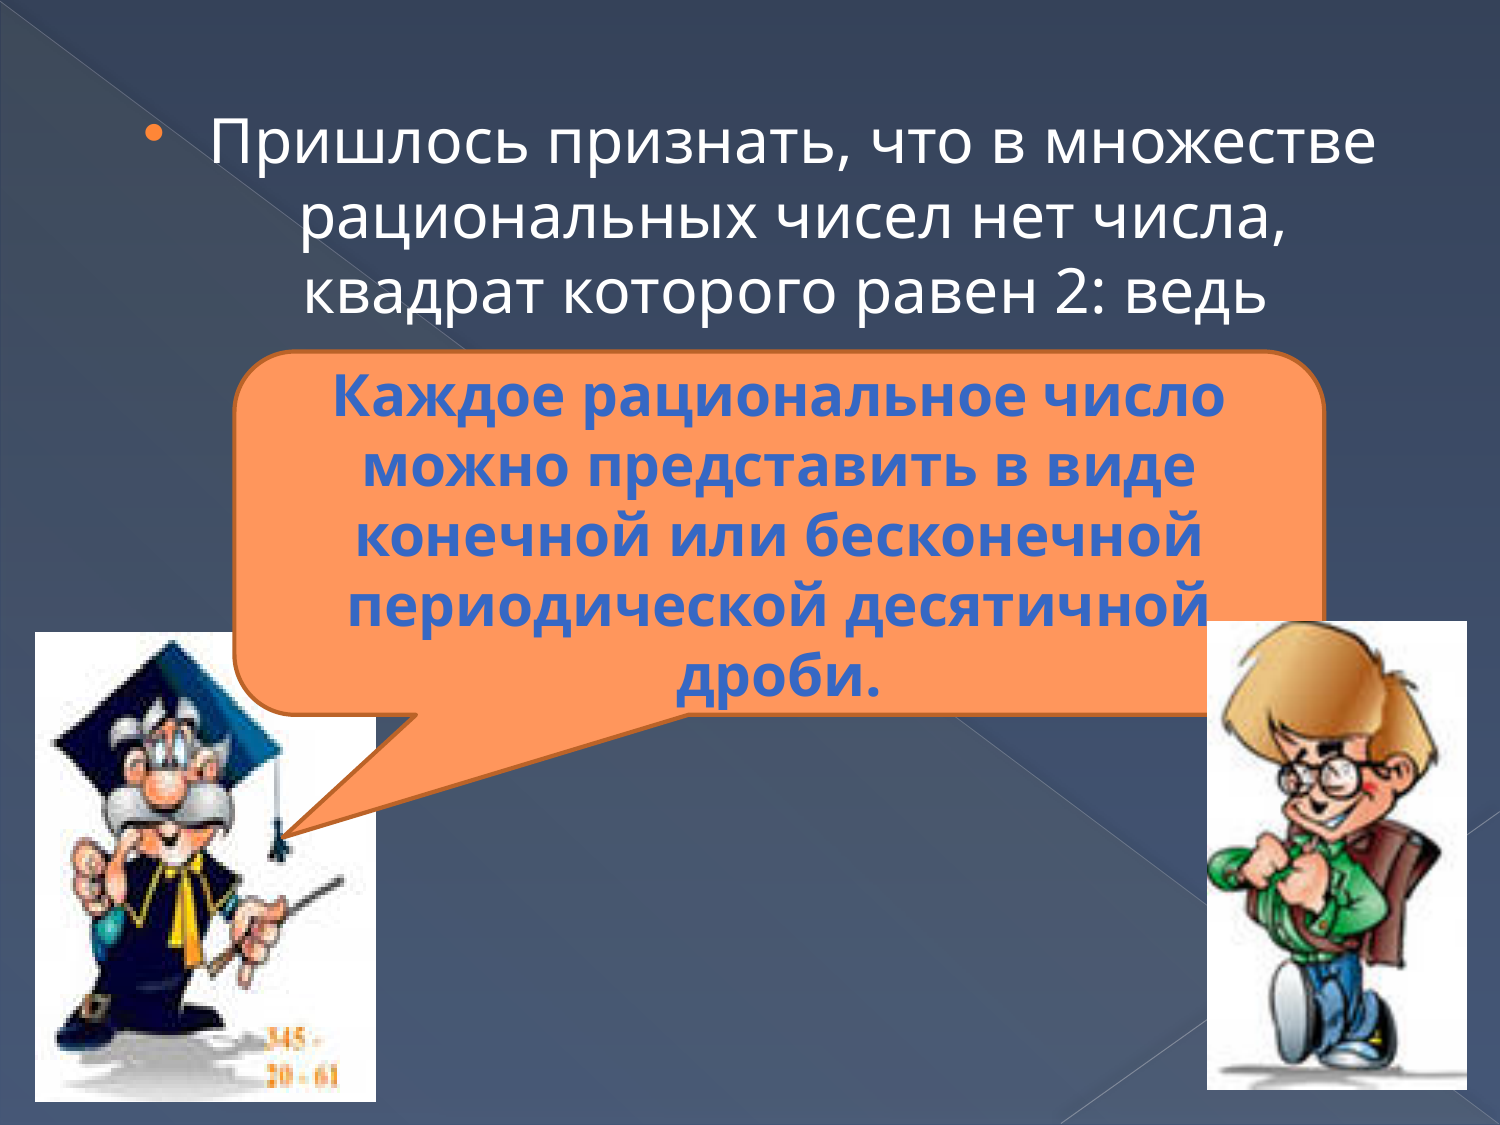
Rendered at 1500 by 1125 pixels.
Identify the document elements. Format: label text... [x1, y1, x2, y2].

text_box Каждое рациональное число можно представить в виде конечной или бесконечной периодической десятичной дроби. [232, 349, 1327, 811]
picture [1206, 620, 1467, 1091]
list Пришлось признать, что в множестве рациональных чисел нет числа, квадрат которого равен 2: ведь [82, 93, 1432, 364]
picture [34, 632, 377, 1102]
